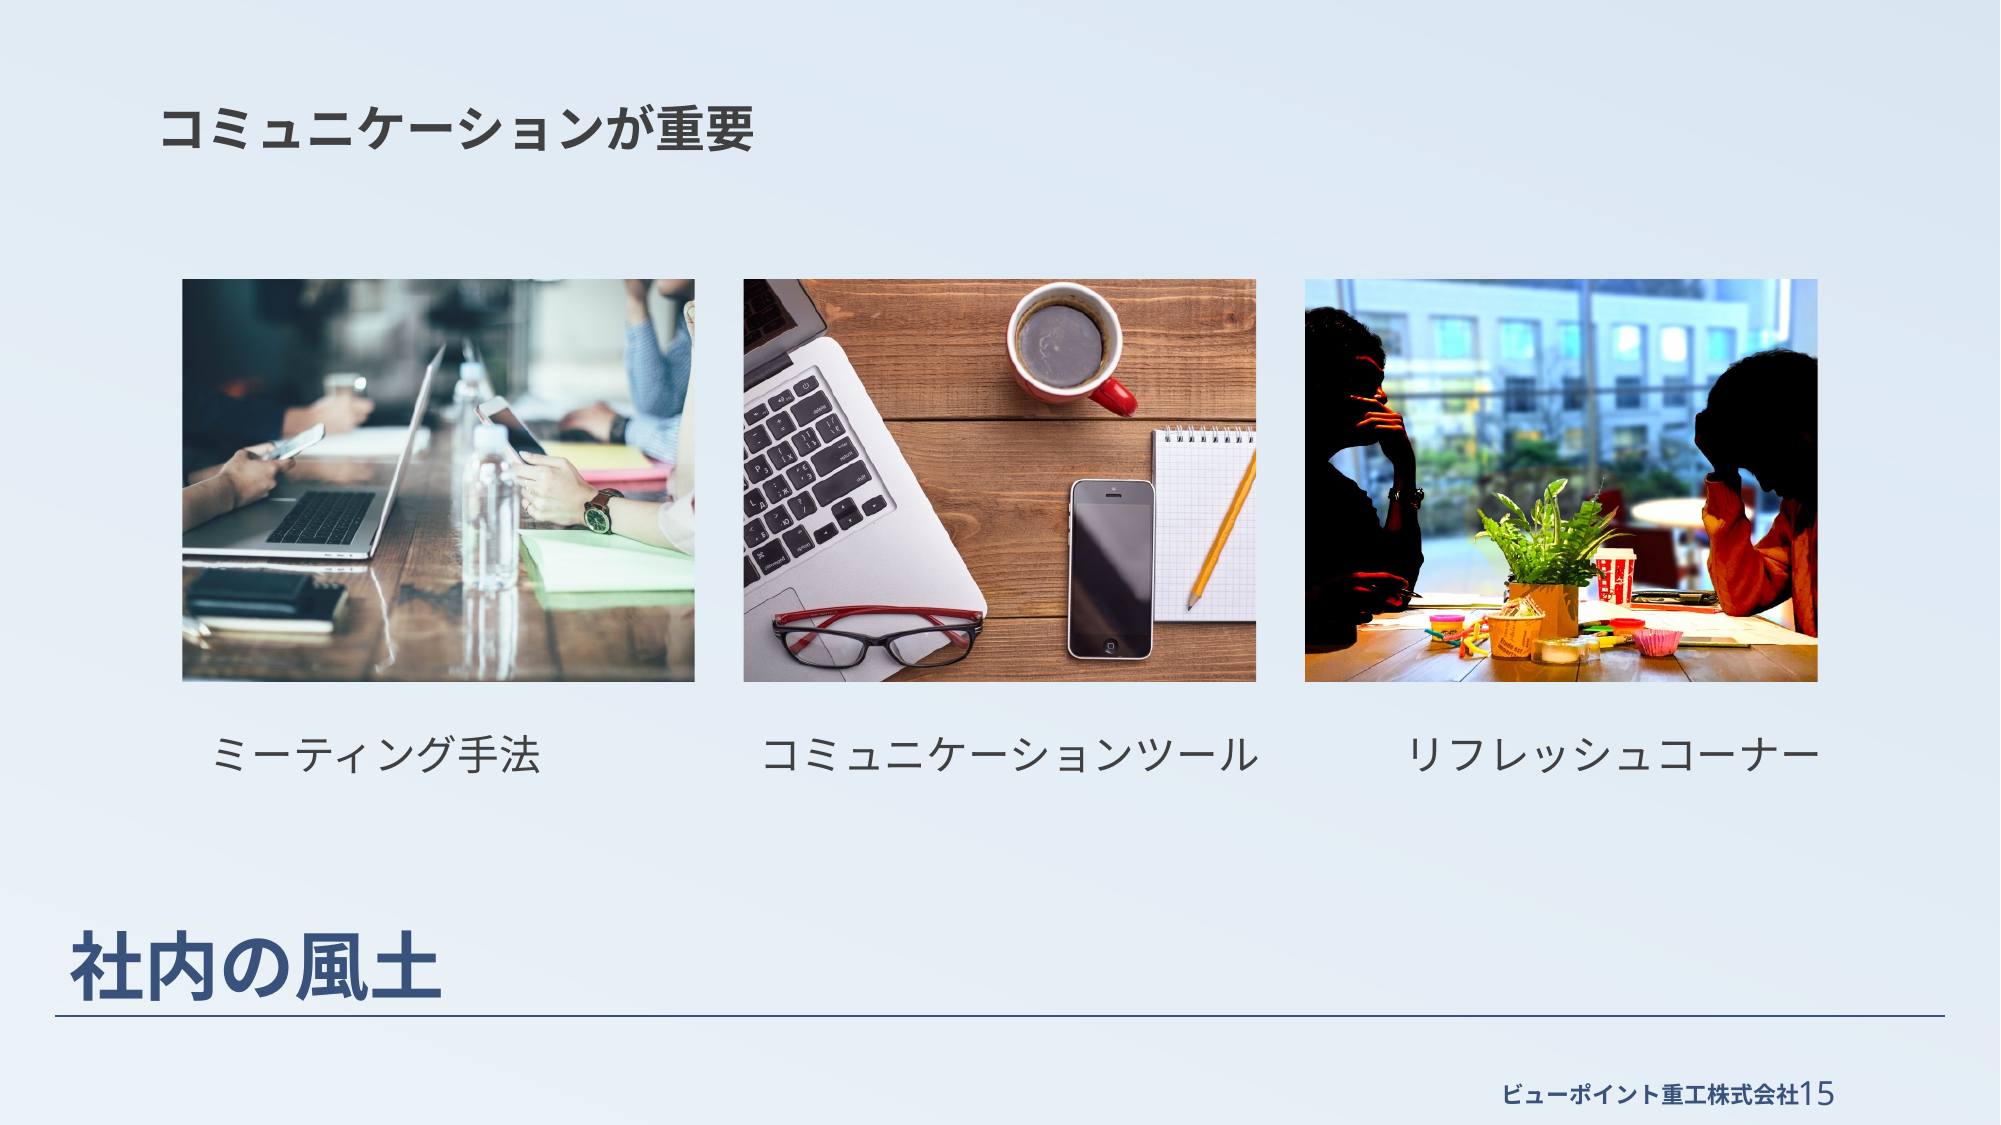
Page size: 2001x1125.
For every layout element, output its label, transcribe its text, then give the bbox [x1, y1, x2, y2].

title 社内の風土 [54, 923, 1855, 1017]
picture [743, 279, 1257, 682]
text_box ミーティング手法 [194, 721, 557, 787]
picture [182, 279, 695, 682]
text_box リフレッシュコーナー [1389, 721, 1838, 787]
text_box コミュニケーションツール [744, 721, 1275, 787]
text_box コミュニケーションが重要 [141, 89, 771, 165]
picture [1305, 279, 1818, 682]
